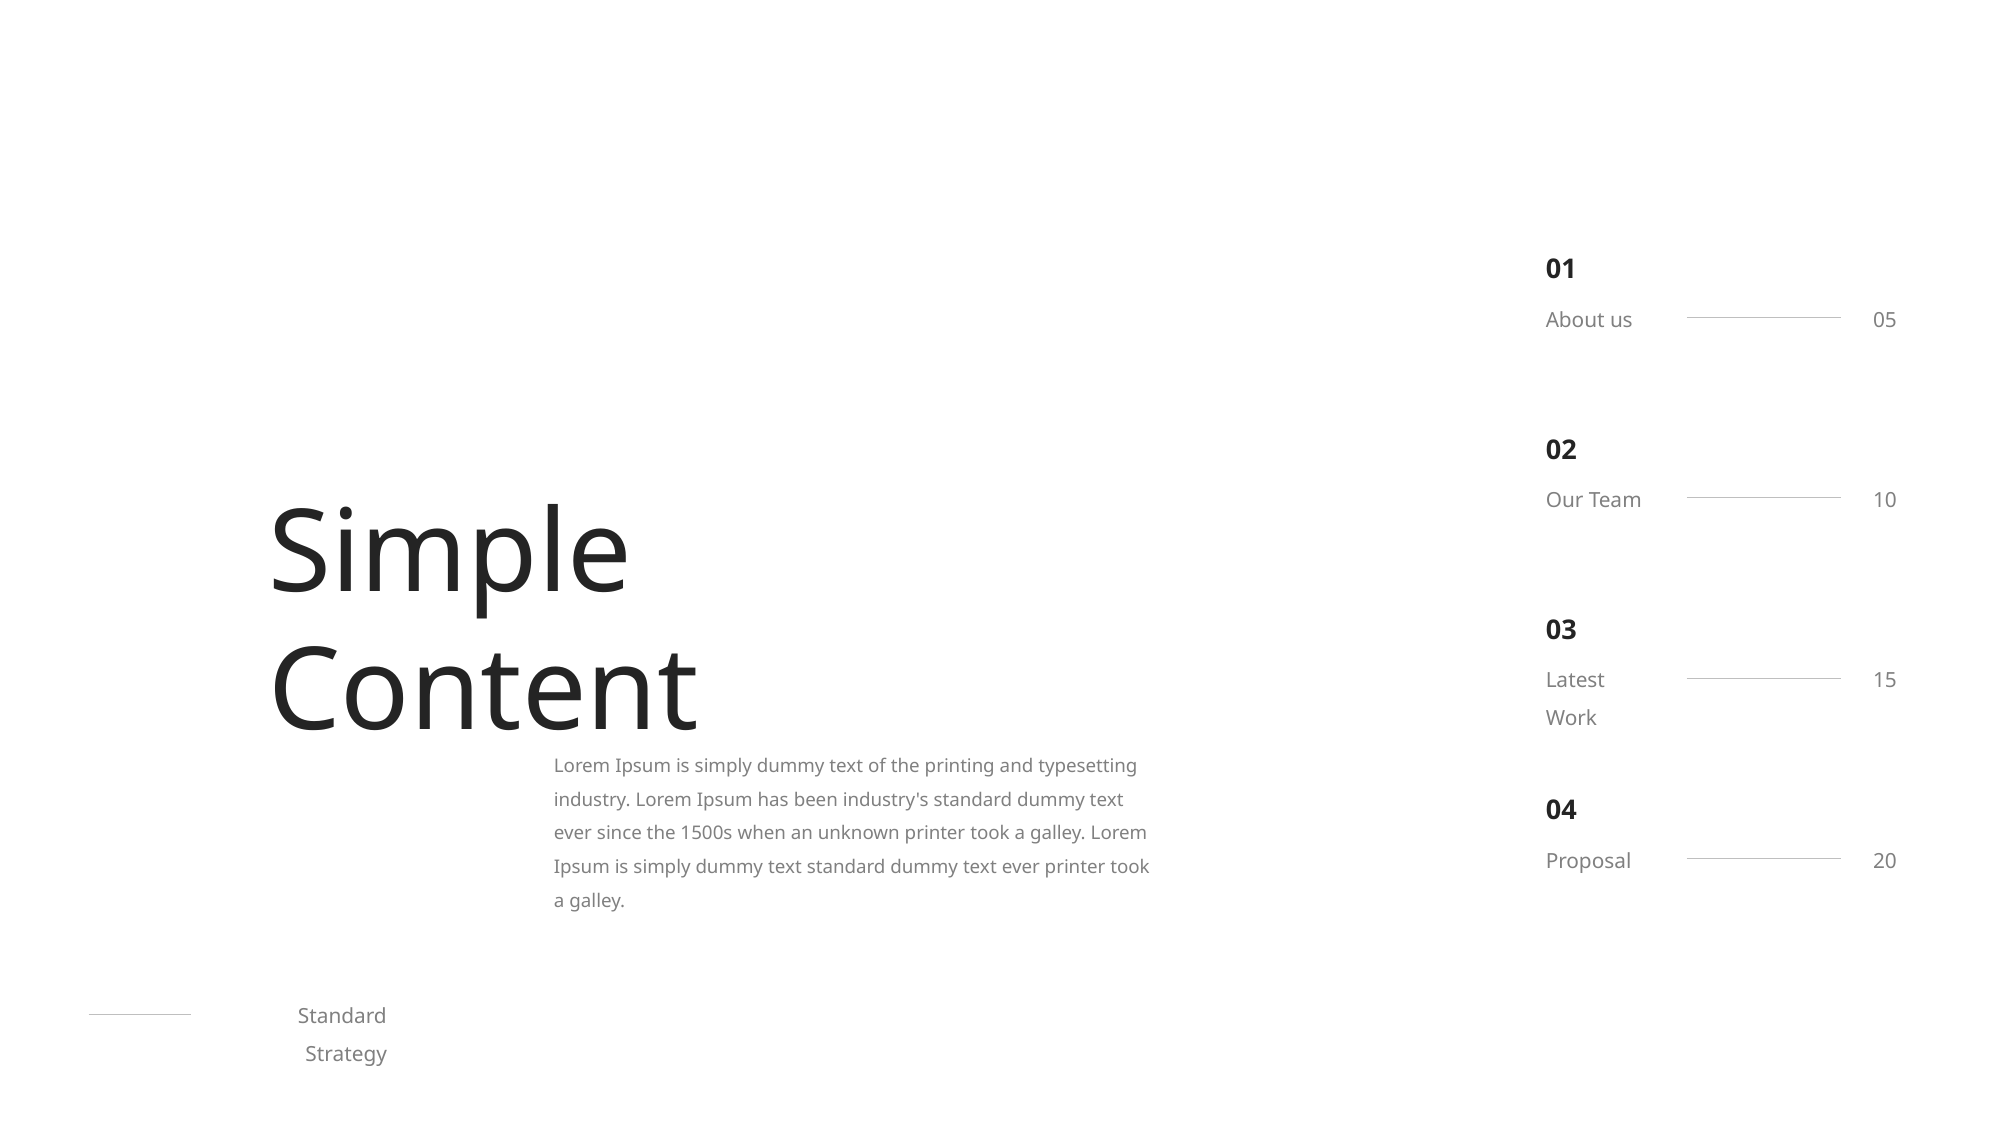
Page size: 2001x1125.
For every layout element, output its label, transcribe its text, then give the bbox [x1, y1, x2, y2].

text_box Our Team [1531, 467, 1672, 520]
text_box 05 [1852, 286, 1912, 339]
text_box 20 [1852, 827, 1912, 880]
text_box 02 [1531, 424, 1602, 472]
text_box Latest Work [1531, 647, 1672, 737]
text_box 10 [1852, 467, 1912, 520]
text_box 01 [1531, 244, 1602, 292]
text_box Standard Strategy [210, 983, 402, 1073]
text_box About us [1531, 286, 1672, 339]
text_box 15 [1852, 647, 1912, 700]
text_box Proposal [1531, 827, 1672, 880]
text_box 04 [1531, 785, 1602, 833]
text_box 03 [1531, 604, 1602, 653]
text_box Simple Content [402, 470, 1058, 760]
text_box Lorem Ipsum is simply dummy text of the printing and typesetting industry. Lorem Ipsum has been industry's standard dummy text ever since the 1500s when an unknown printer took a galley. Lorem Ipsum is simply dummy text standard dummy text ever printer took a galley. [539, 734, 1172, 919]
picture [0, 231, 402, 876]
